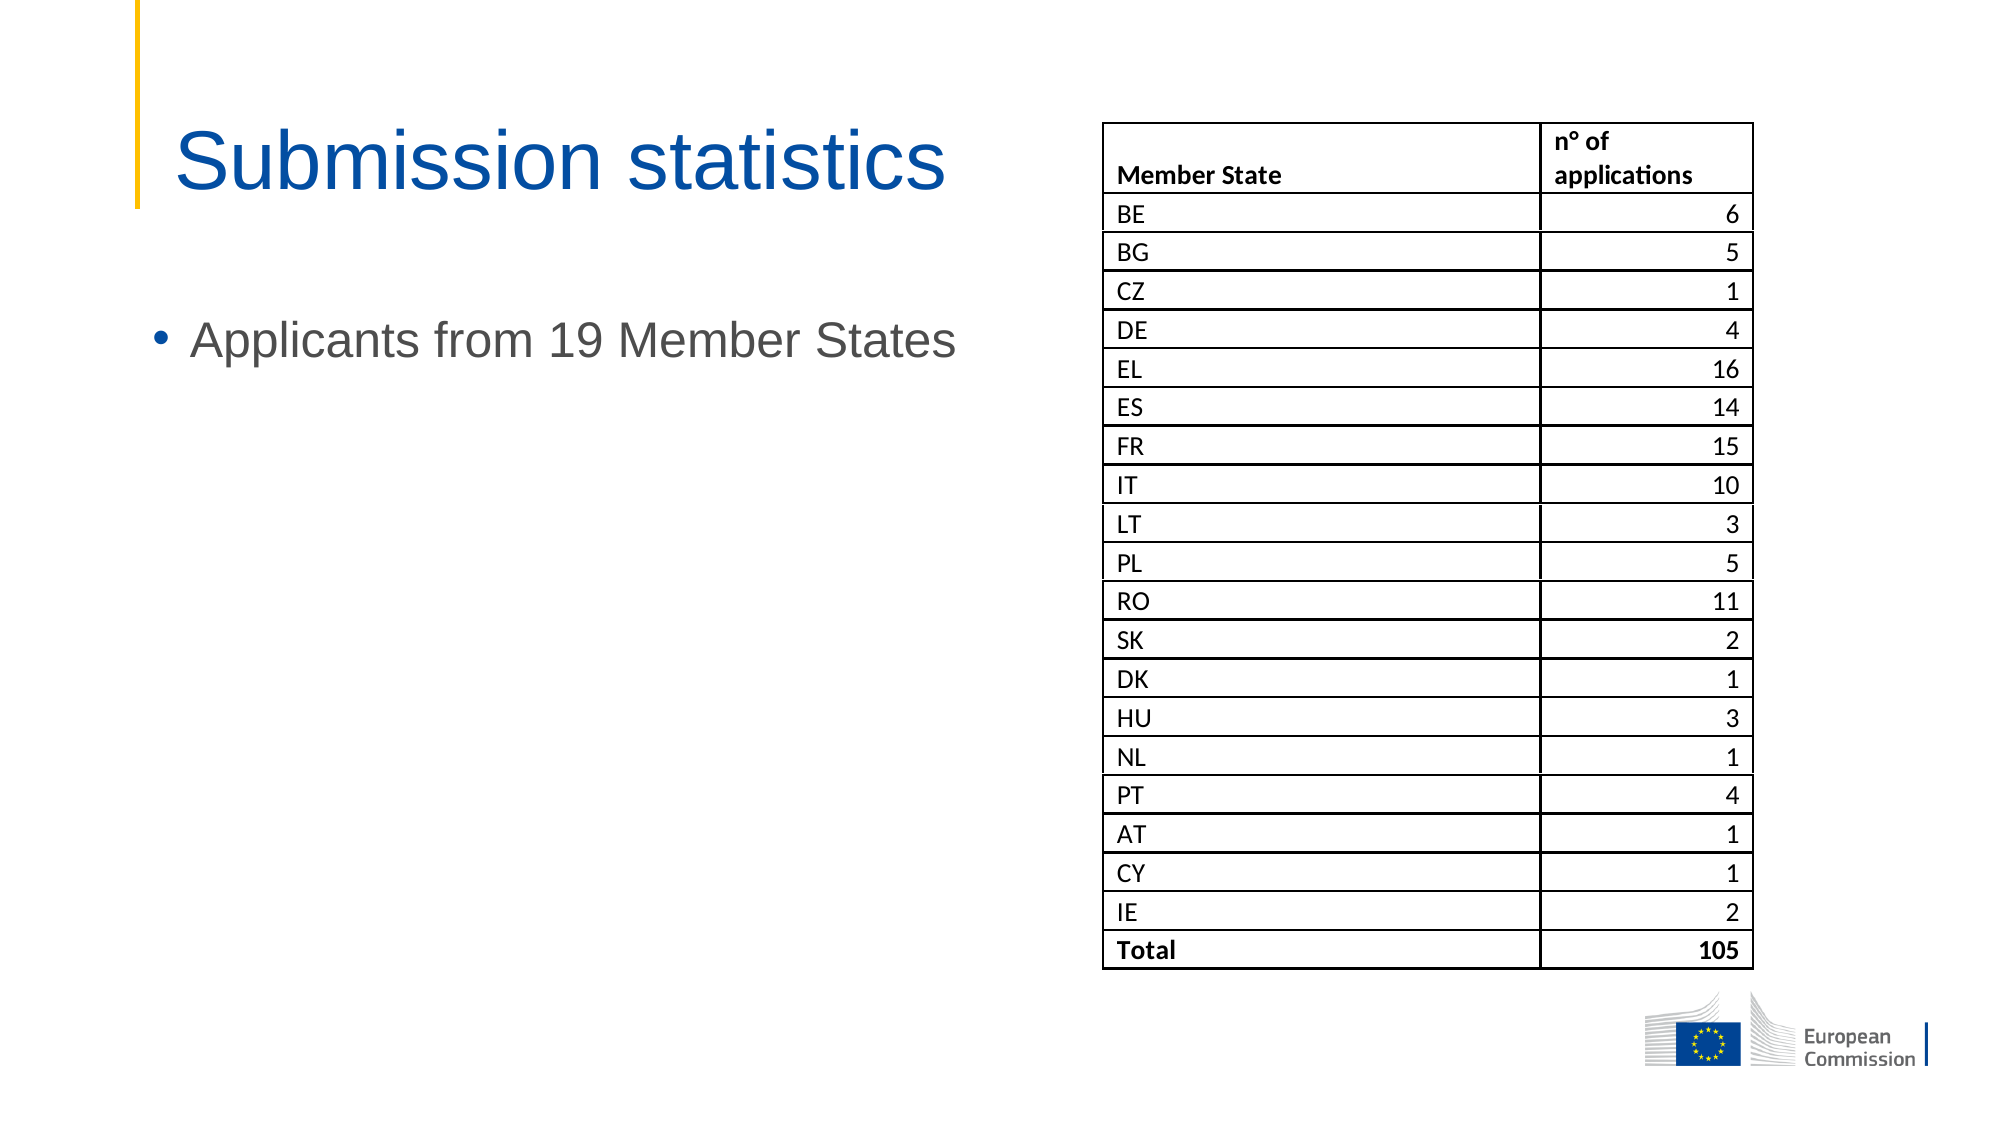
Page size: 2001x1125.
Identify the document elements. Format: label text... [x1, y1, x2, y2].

list Applicants from 19 Member States [137, 299, 1101, 937]
title Submission statistics [159, 79, 1885, 208]
picture [1101, 121, 2000, 1066]
